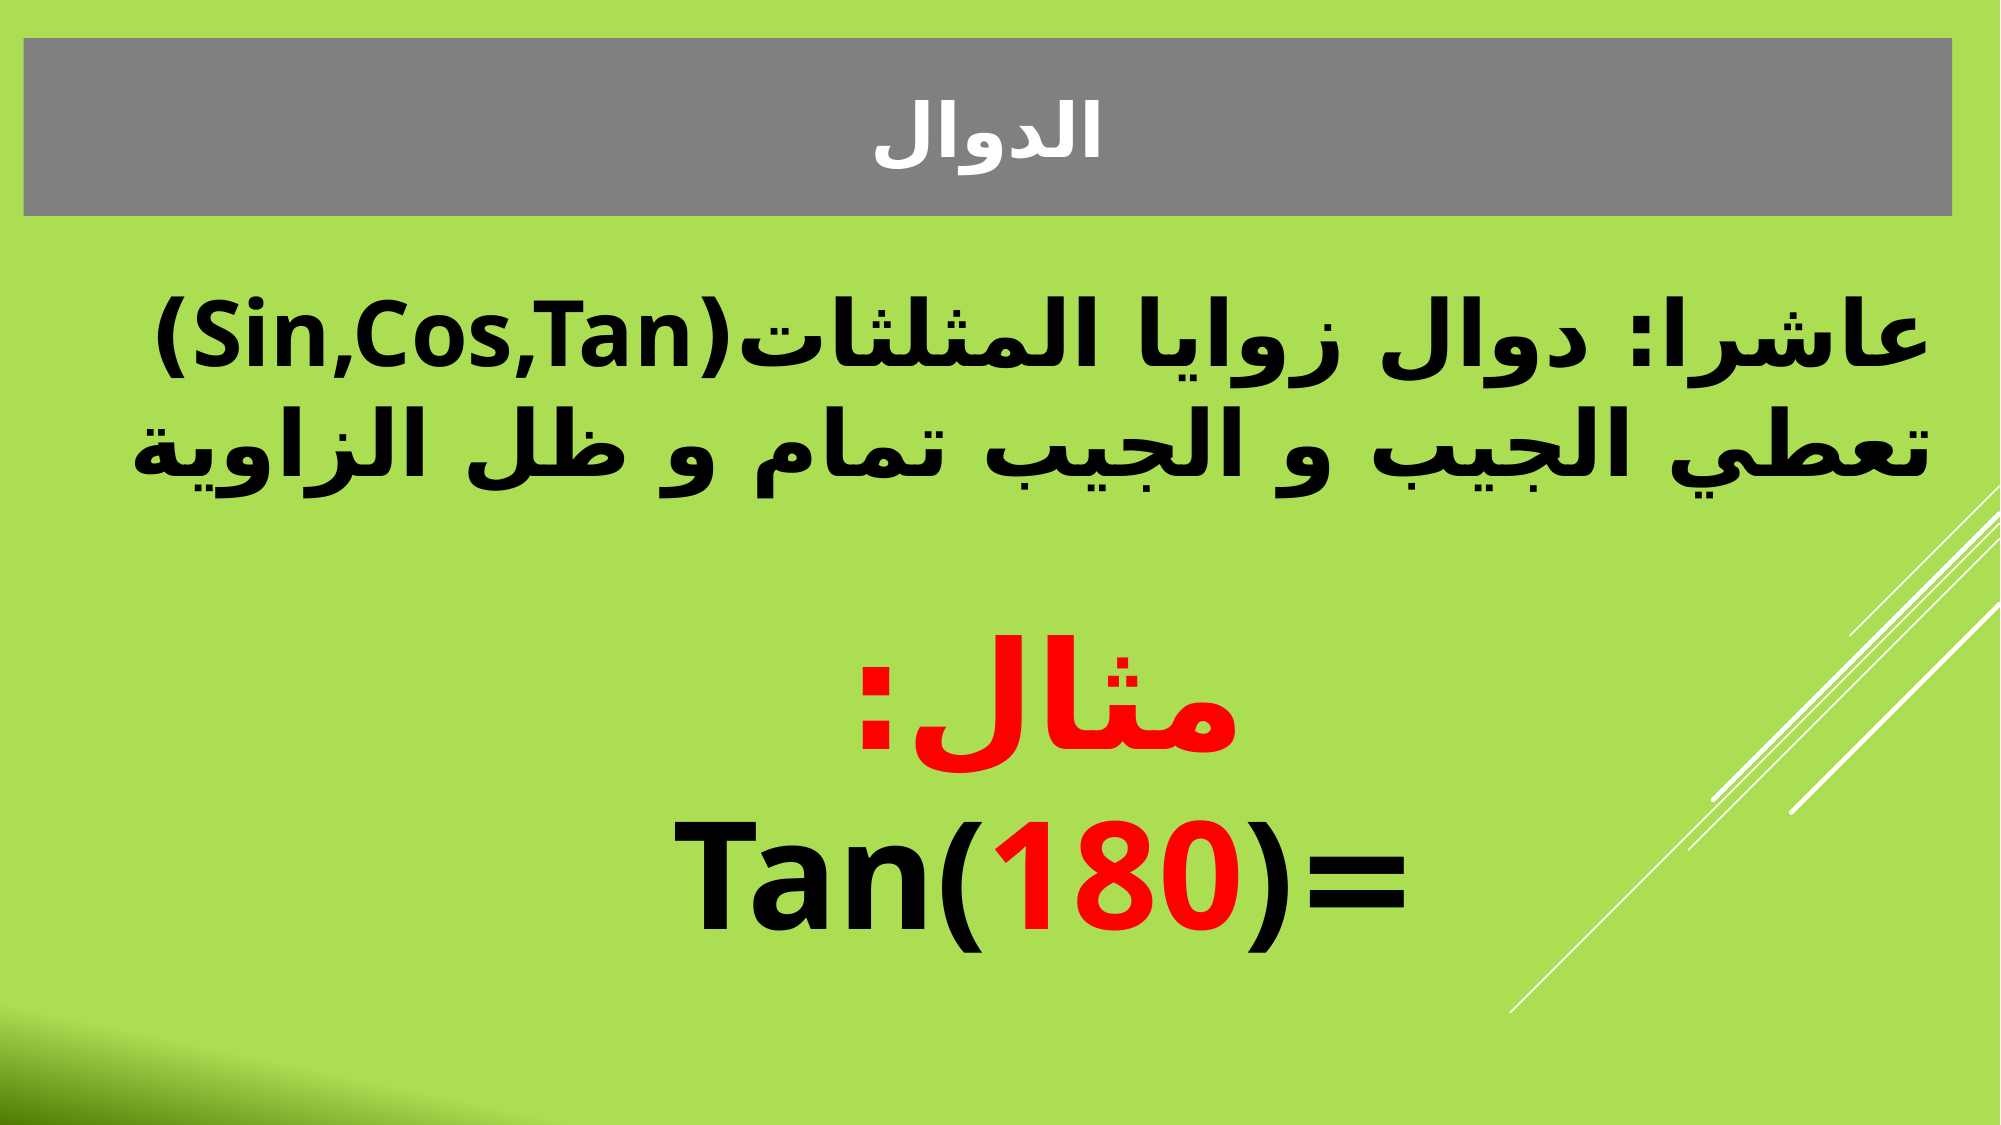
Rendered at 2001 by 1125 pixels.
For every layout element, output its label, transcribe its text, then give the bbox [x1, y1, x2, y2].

text_box عاشرا: دوال زوايا المثلثات(Sin,Cos,Tan) تعطي الجيب و الجيب تمام و ظل الزاوية [90, 267, 1953, 502]
text_box الدوال [23, 38, 1953, 216]
text_box مثال: =Tan(180) [115, 592, 1978, 967]
